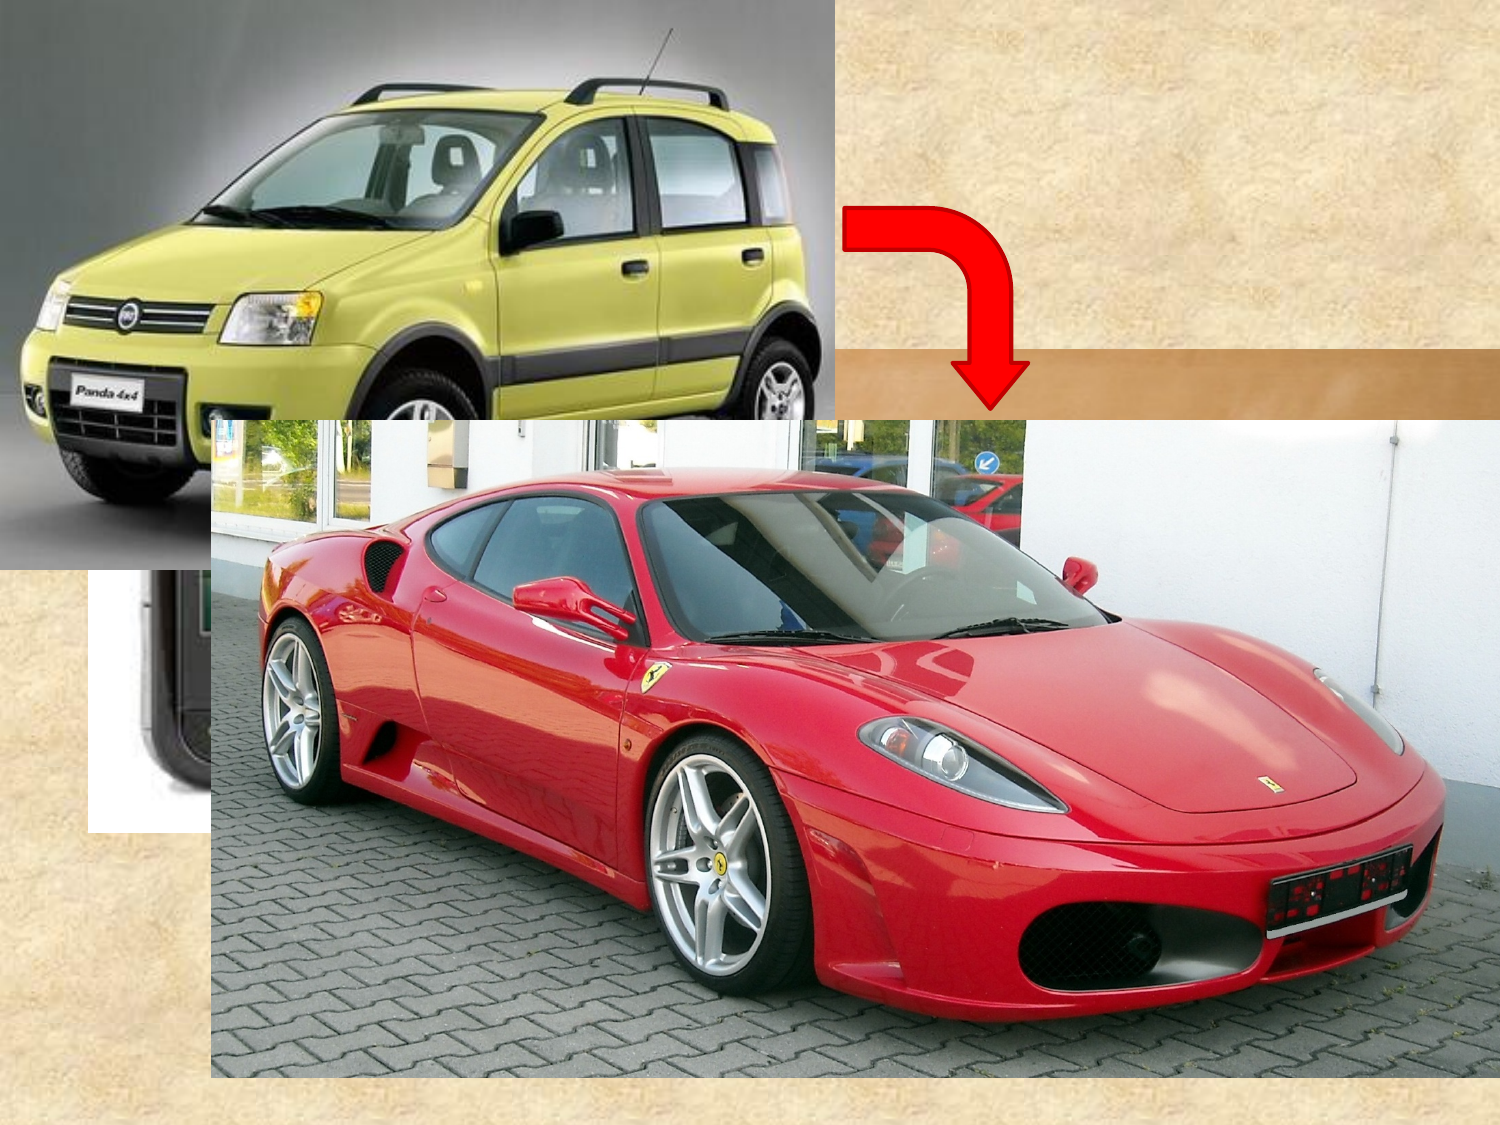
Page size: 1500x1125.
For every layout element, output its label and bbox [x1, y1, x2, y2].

picture [0, 0, 1500, 1125]
text_box [842, 205, 1014, 348]
